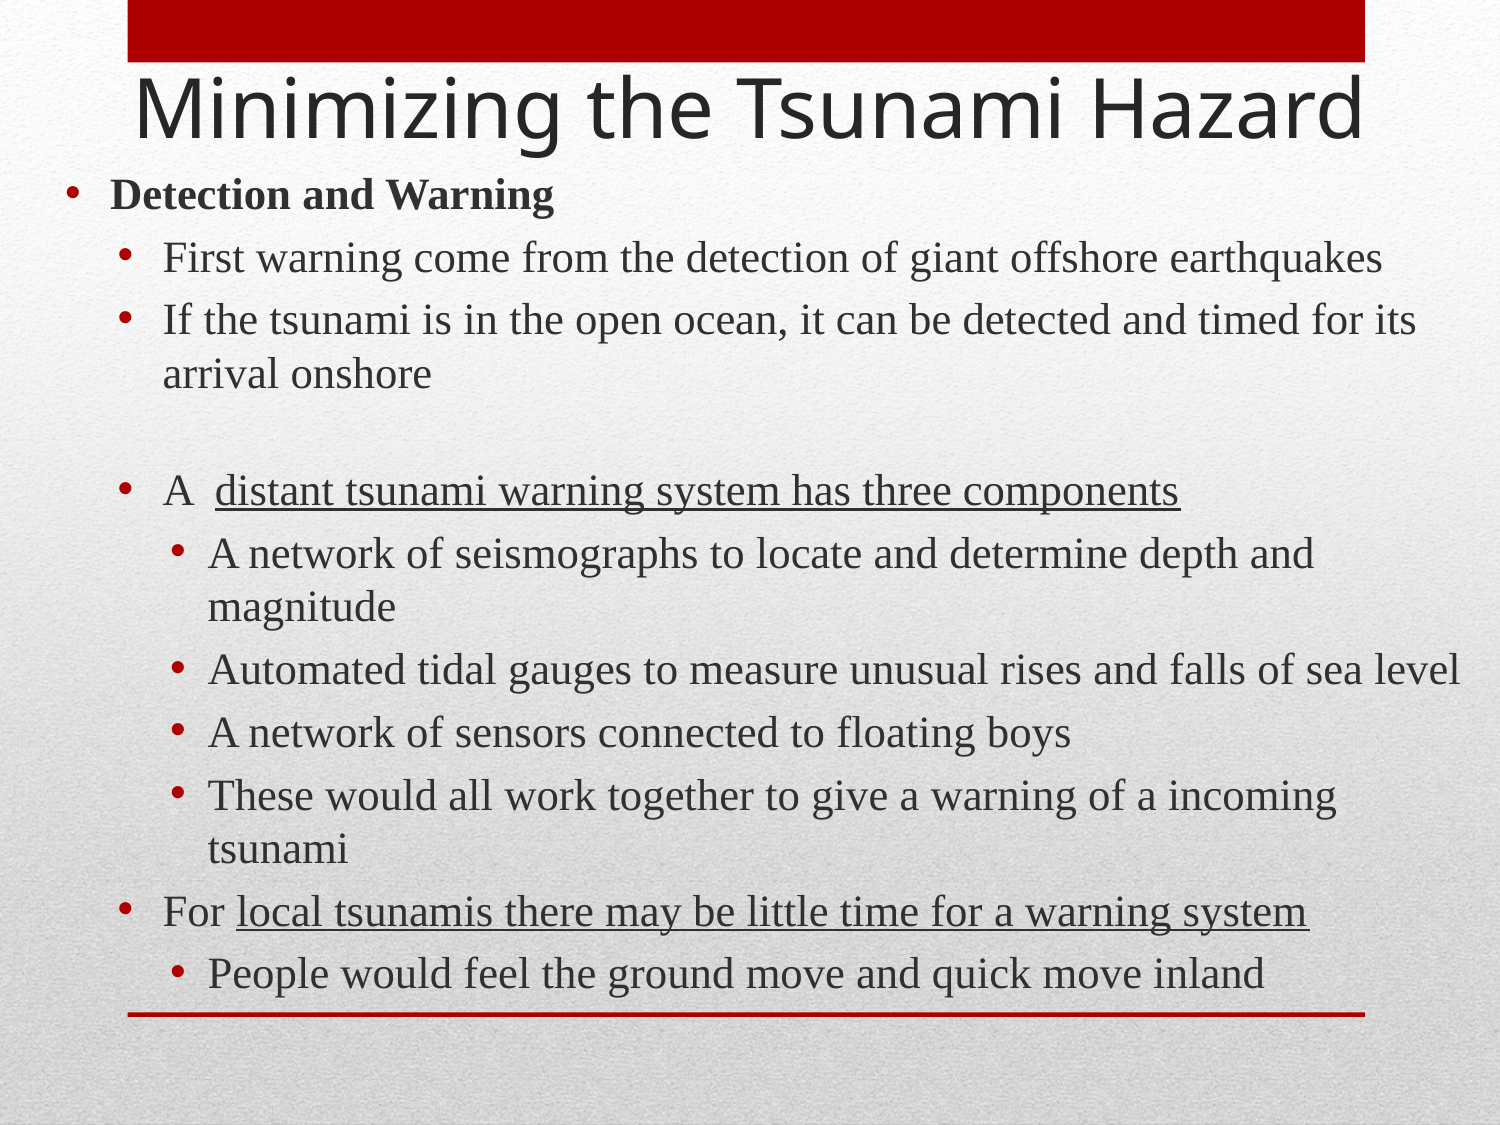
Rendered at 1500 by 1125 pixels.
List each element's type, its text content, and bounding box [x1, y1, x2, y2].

list Detection and Warning First warning come from the detection of giant offshore earthquakes If the tsunami is in the open ocean, it can be detected and timed for its arrival onshore A distant tsunami warning system has three components A network of seismographs to locate and determine depth and magnitude Automated tidal gauges to measure unusual rises and falls of sea level A network of sensors connected to floating boys These would all work together to give a warning of a incoming tsunami For local tsunamis there may be little time for a warning system People would feel the ground move and quick move inland [50, 163, 1500, 1000]
title Minimizing the Tsunami Hazard [0, 0, 1500, 163]
